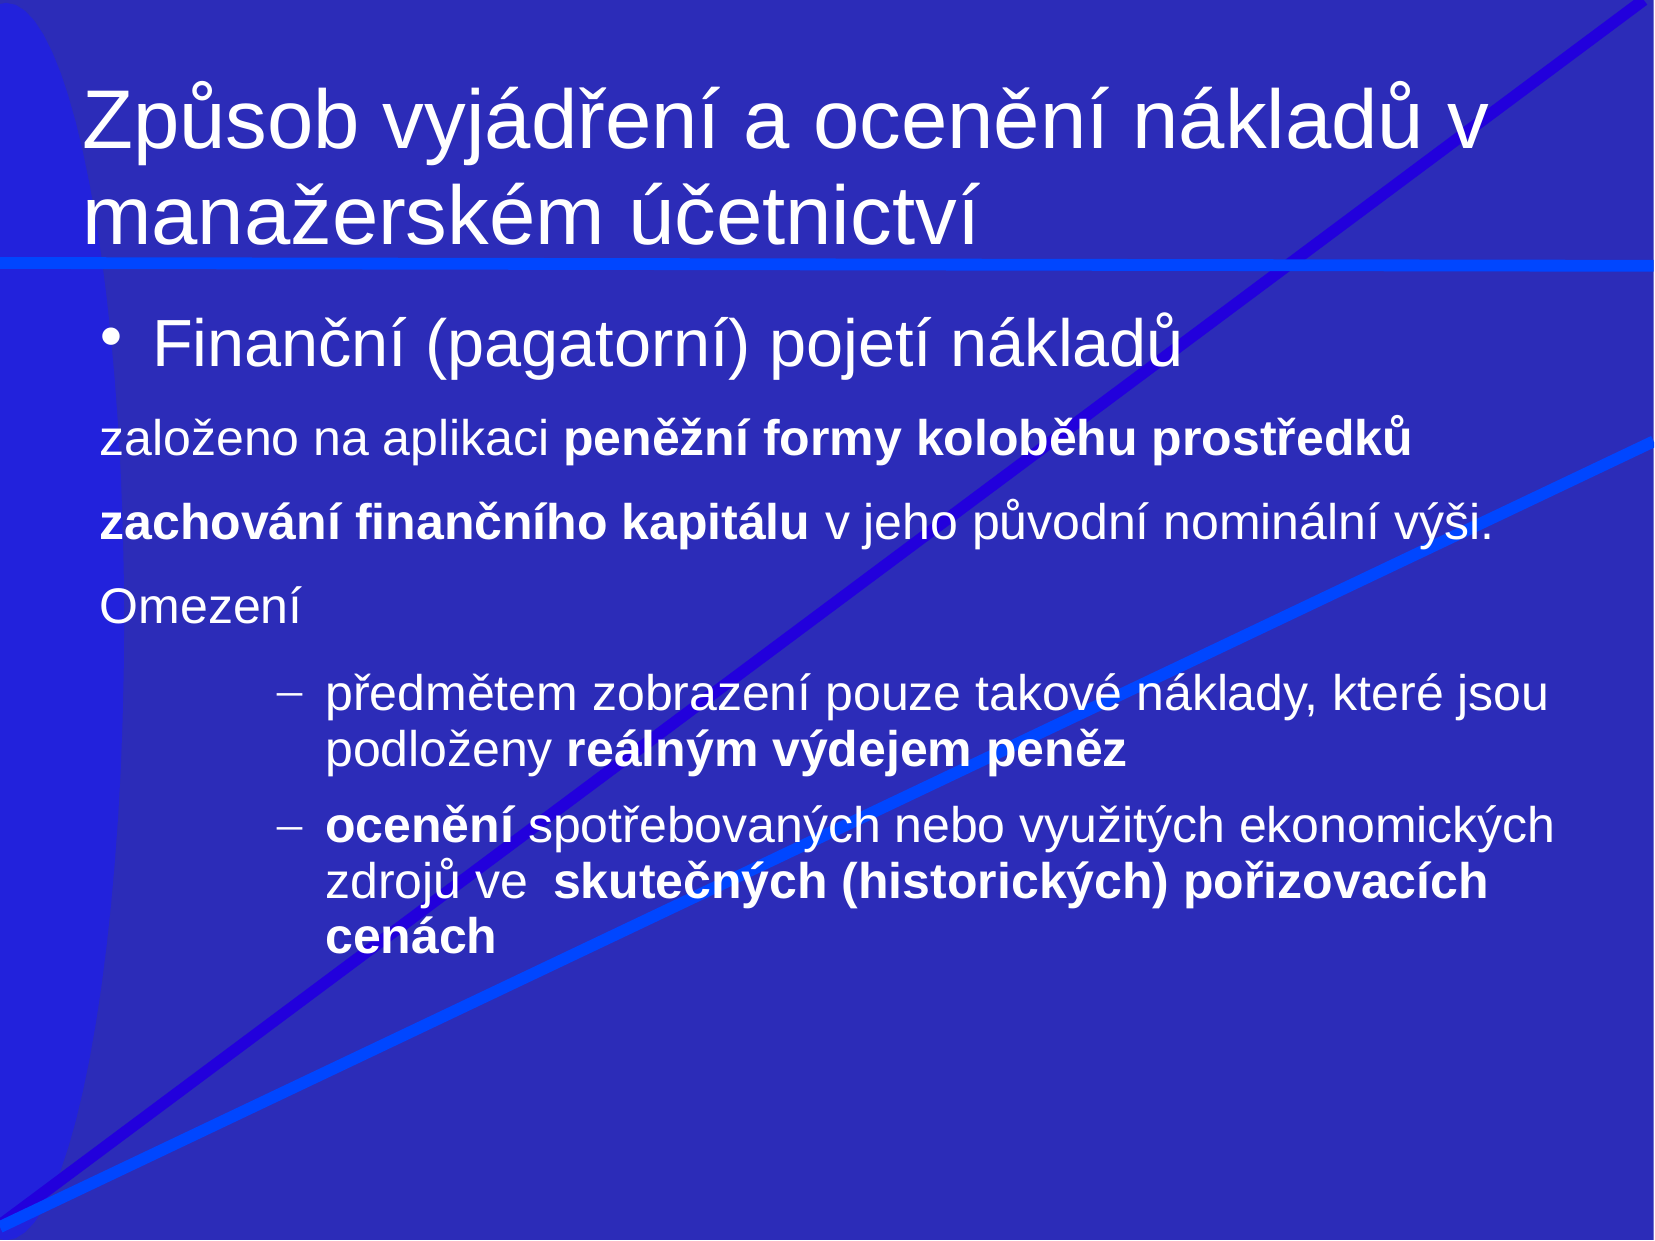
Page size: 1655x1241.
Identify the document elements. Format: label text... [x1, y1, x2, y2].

text_box Finanční (pagatorní) pojetí nákladů založeno na aplikaci peněžní formy koloběhu prostředků zachování finančního kapitálu v jeho původní nominální výši. Omezení předmětem zobrazení pouze takové náklady, které jsou podloženy reálným výdejem peněz ocenění spotřebovaných nebo využitých ekonomických zdrojů ve skutečných (historických) pořizovacích cenách [97, 299, 1559, 966]
title Způsob vyjádření a ocenění nákladů v manažerském účetnictví [80, 69, 1574, 277]
